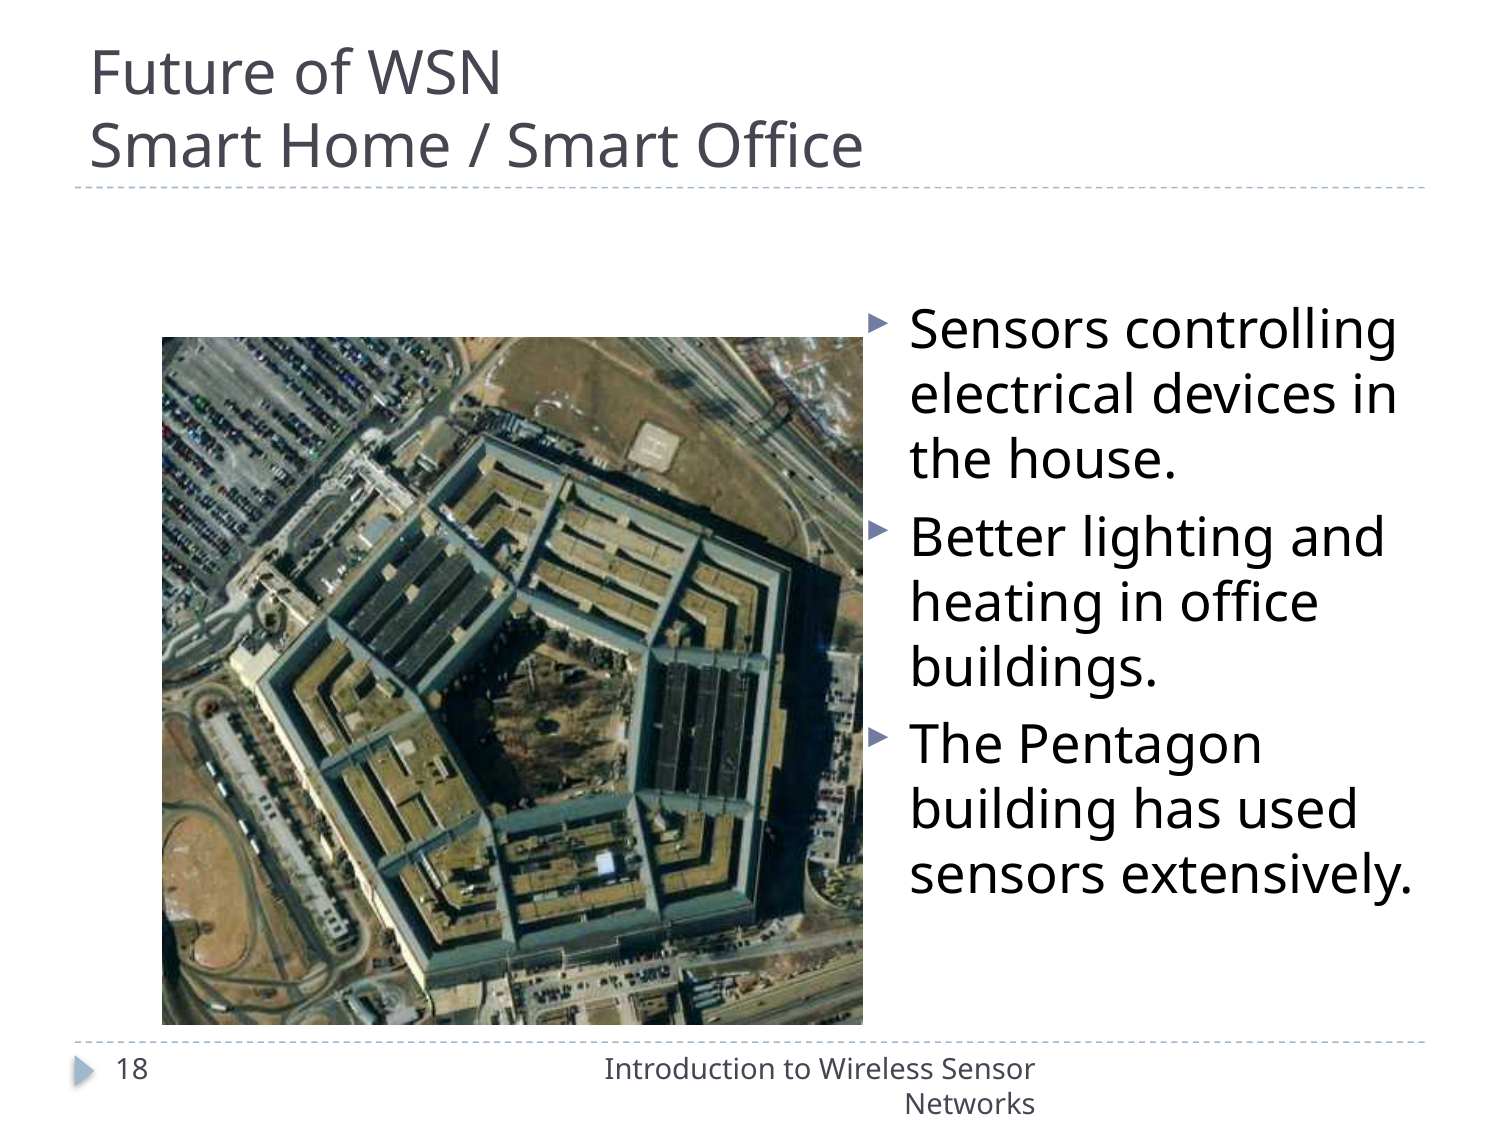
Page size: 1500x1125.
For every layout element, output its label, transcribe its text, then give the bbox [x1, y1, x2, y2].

picture [162, 336, 863, 1026]
title Future of WSN Smart Home / Smart Office [75, 24, 1425, 188]
footer Introduction to Wireless Sensor Networks [475, 1042, 1051, 1103]
list Sensors controlling electrical devices in the house. Better lighting and heating in office buildings. The Pentagon building has used sensors extensively. [849, 287, 1488, 1075]
slide_number 18 [100, 1042, 426, 1103]
